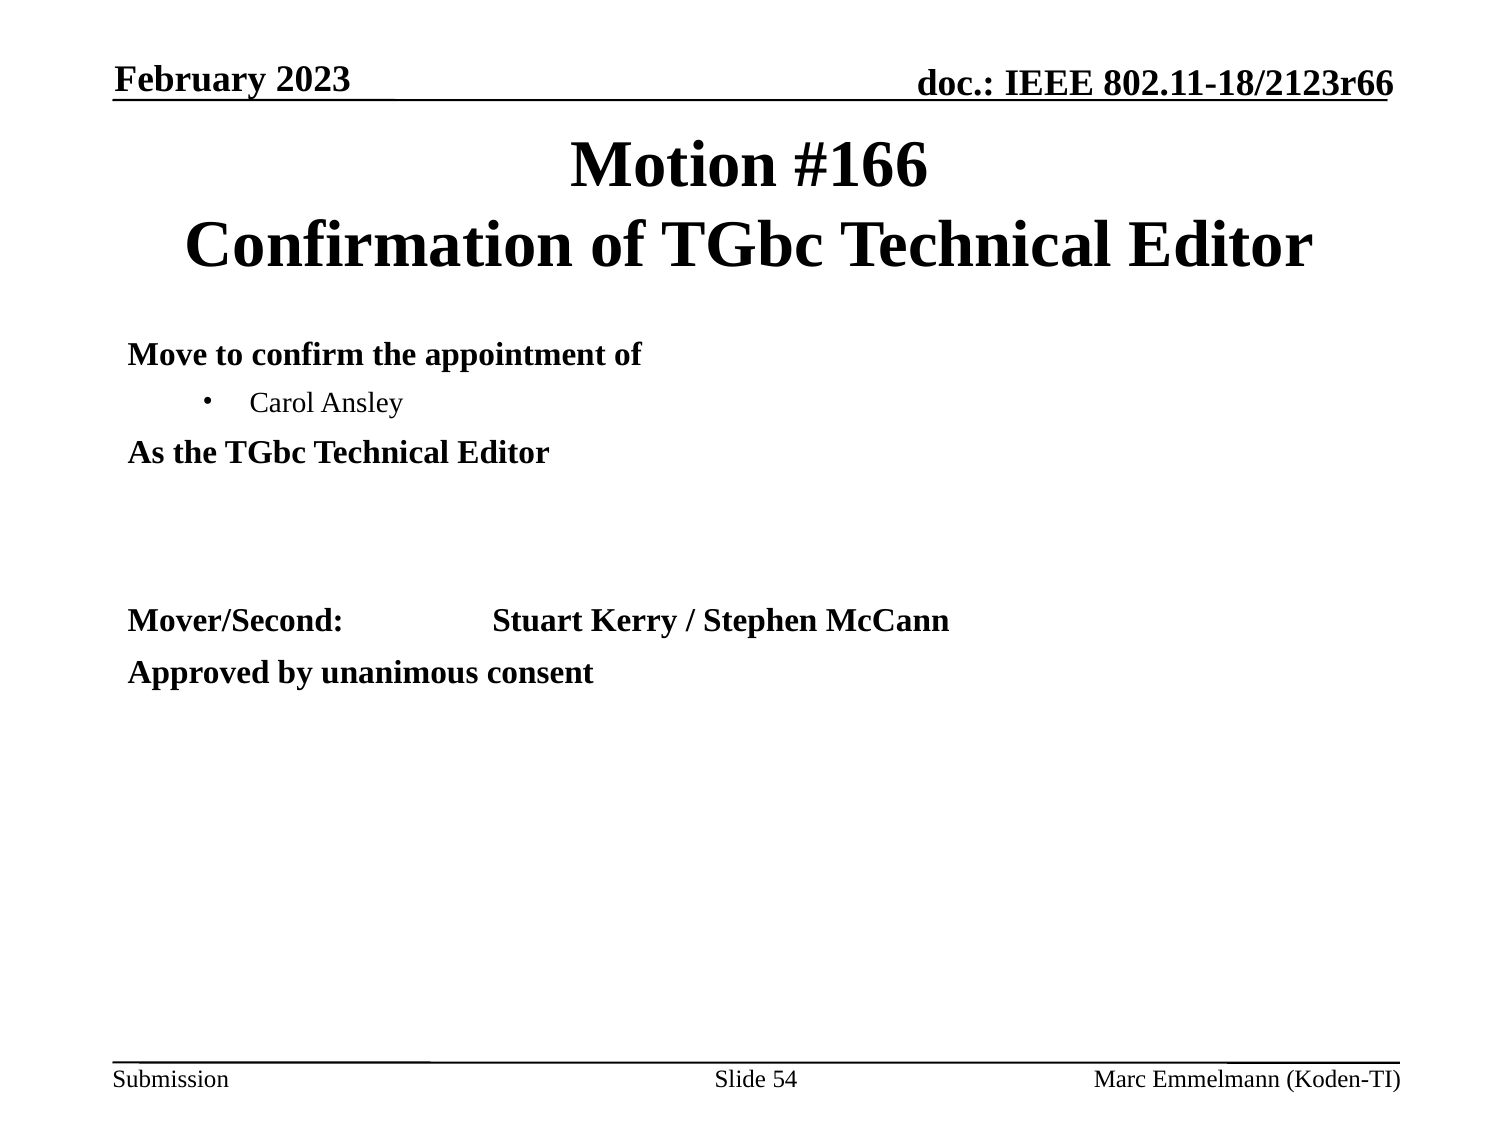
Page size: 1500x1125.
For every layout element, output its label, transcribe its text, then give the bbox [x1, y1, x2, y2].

list Move to confirm the appointment of Carol Ansley As the TGbc Technical Editor Mover/Second: Stuart Kerry / Stephen McCann Approved by unanimous consent [112, 324, 1388, 1000]
footer Marc Emmelmann (Koden-TI) [878, 1061, 1402, 1093]
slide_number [114, 54, 423, 100]
slide_number Slide 54 [712, 1061, 800, 1123]
title Motion #166 Confirmation of TGbc Technical Editor [112, 112, 1388, 288]
